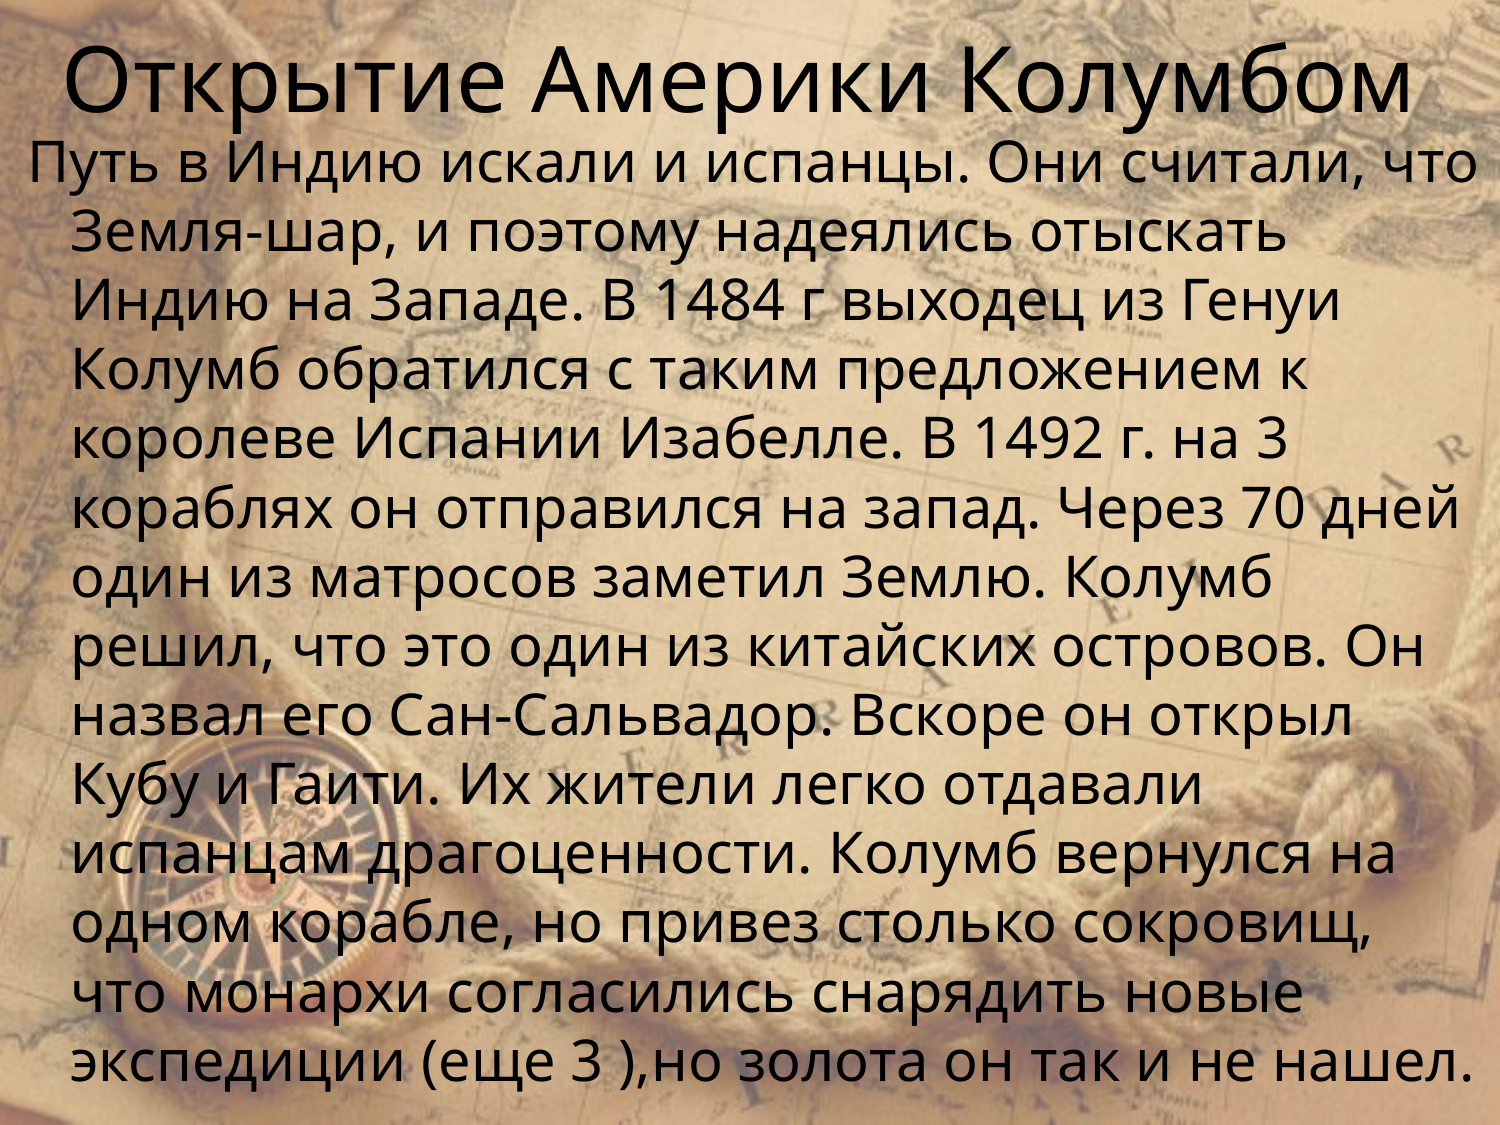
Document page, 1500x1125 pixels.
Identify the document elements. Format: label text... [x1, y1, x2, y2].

title Открытие Америки Колумбом [0, 0, 1500, 117]
list Путь в Индию искали и испанцы. Они считали, что Земля-шар, и поэтому надеялись отыскать Индию на Западе. В 1484 г выходец из Генуи Колумб обратился с таким предложением к королеве Испании Изабелле. В 1492 г. на 3 кораблях он отправился на запад. Через 70 дней один из матросов заметил Землю. Колумб решил, что это один из китайских островов. Он назвал его Сан-Сальвадор. Вскоре он открыл Кубу и Гаити. Их жители легко отдавали испанцам драгоценности. Колумб вернулся на одном корабле, но привез столько сокровищ, что монархи согласились снарядить новые экспедиции (еще 3 ),но золота он так и не нашел. [0, 117, 1500, 1125]
